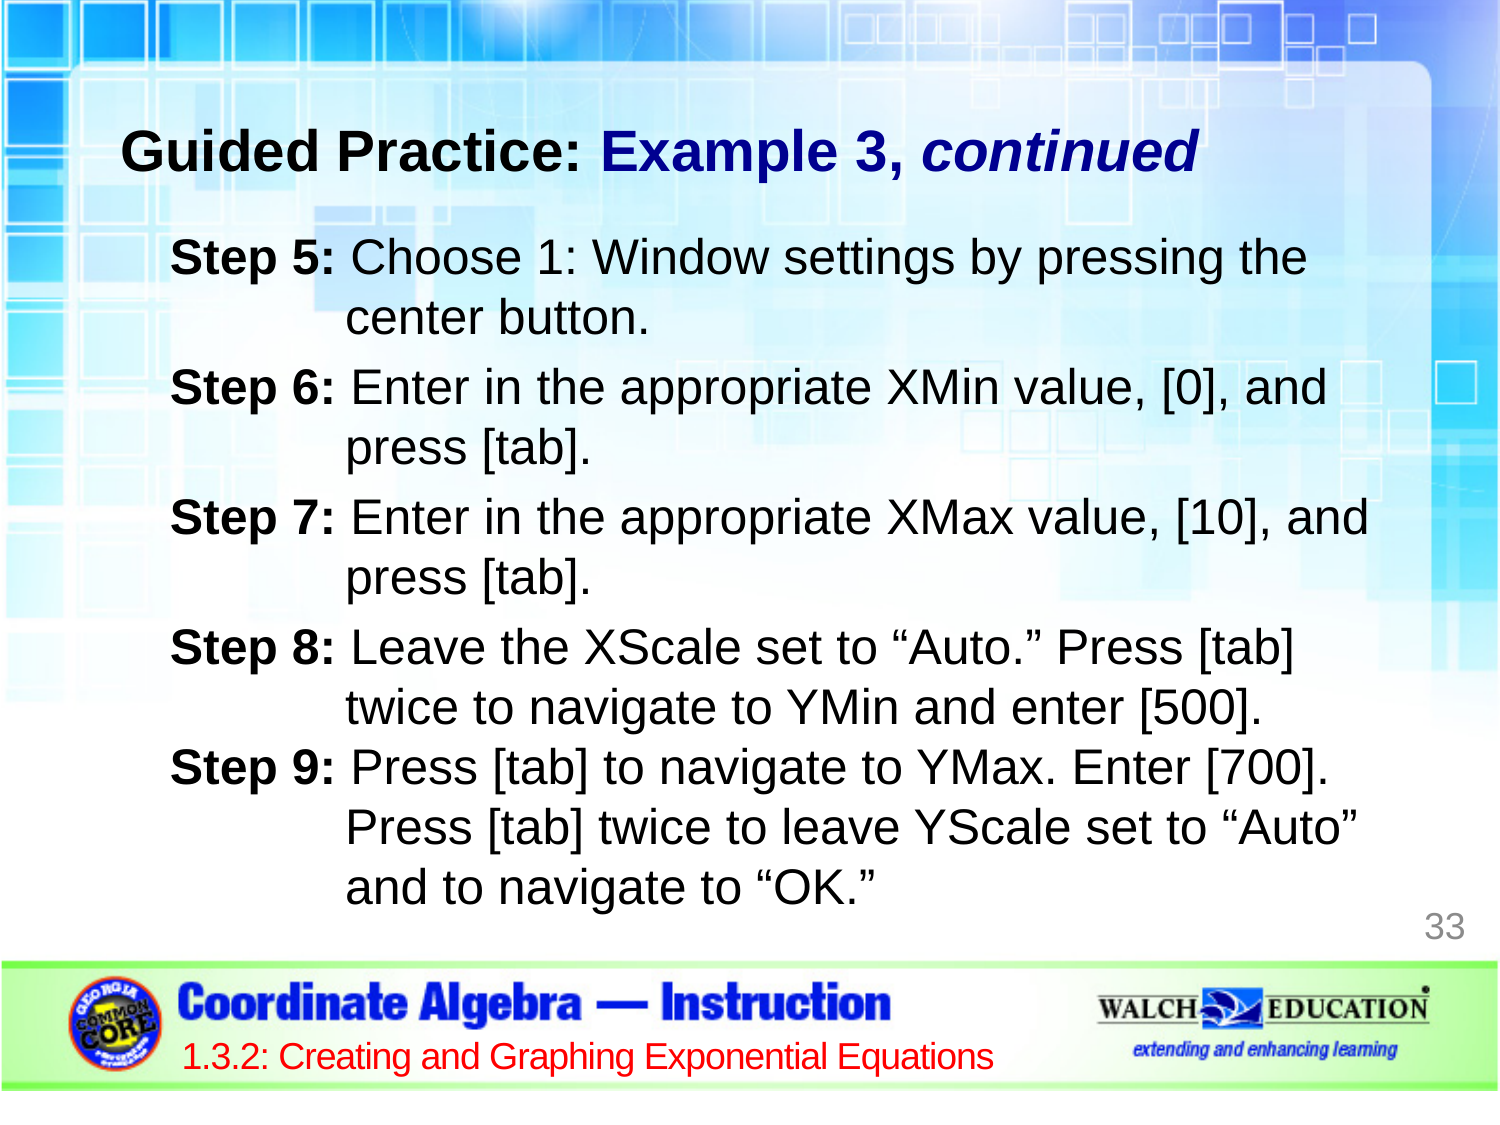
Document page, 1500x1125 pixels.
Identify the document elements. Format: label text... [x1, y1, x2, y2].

picture [1, 0, 1500, 1091]
list 1.3.2: Creating and Graphing Exponential Equations [166, 1024, 1186, 1074]
slide_number 33 [1361, 901, 1481, 949]
subtitle Guided Practice: Example 3, continued Step 5: Choose 1: Window settings by pressing the center button. Step 6: Enter in the appropriate XMin value, [0], and press [tab]. Step 7: Enter in the appropriate XMax value, [10], and press [tab]. Step 8: Leave the XScale set to “Auto.” Press [tab] twice to navigate to YMin and enter [500]. Step 9: Press [tab] to navigate to YMax. Enter [700]. Press [tab] twice to leave YScale set to “Auto” and to navigate to “OK.” [105, 105, 1415, 925]
